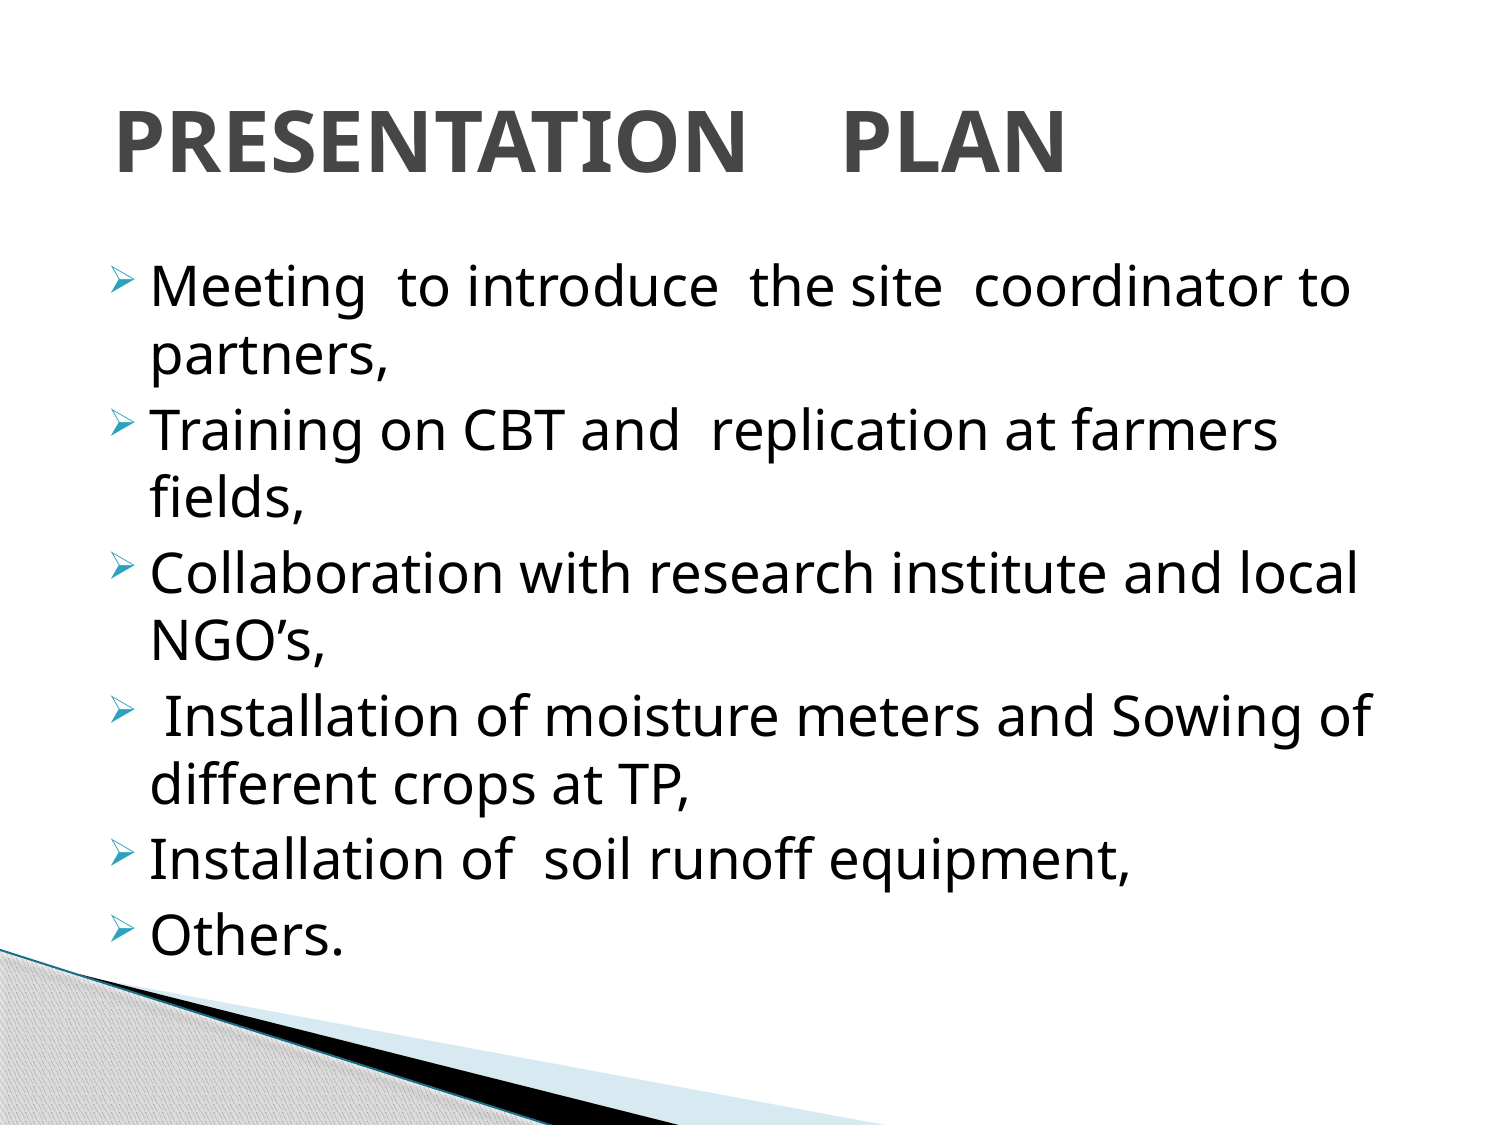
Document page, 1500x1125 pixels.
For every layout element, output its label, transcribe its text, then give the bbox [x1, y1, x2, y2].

list Meeting to introduce the site coordinator to partners, Training on CBT and replication at farmers fields, Collaboration with research institute and local NGO’s, Installation of moisture meters and Sowing of different crops at TP, Installation of soil runoff equipment, Others. [75, 243, 1425, 986]
title PRESENTATION PLAN [75, 45, 1425, 233]
